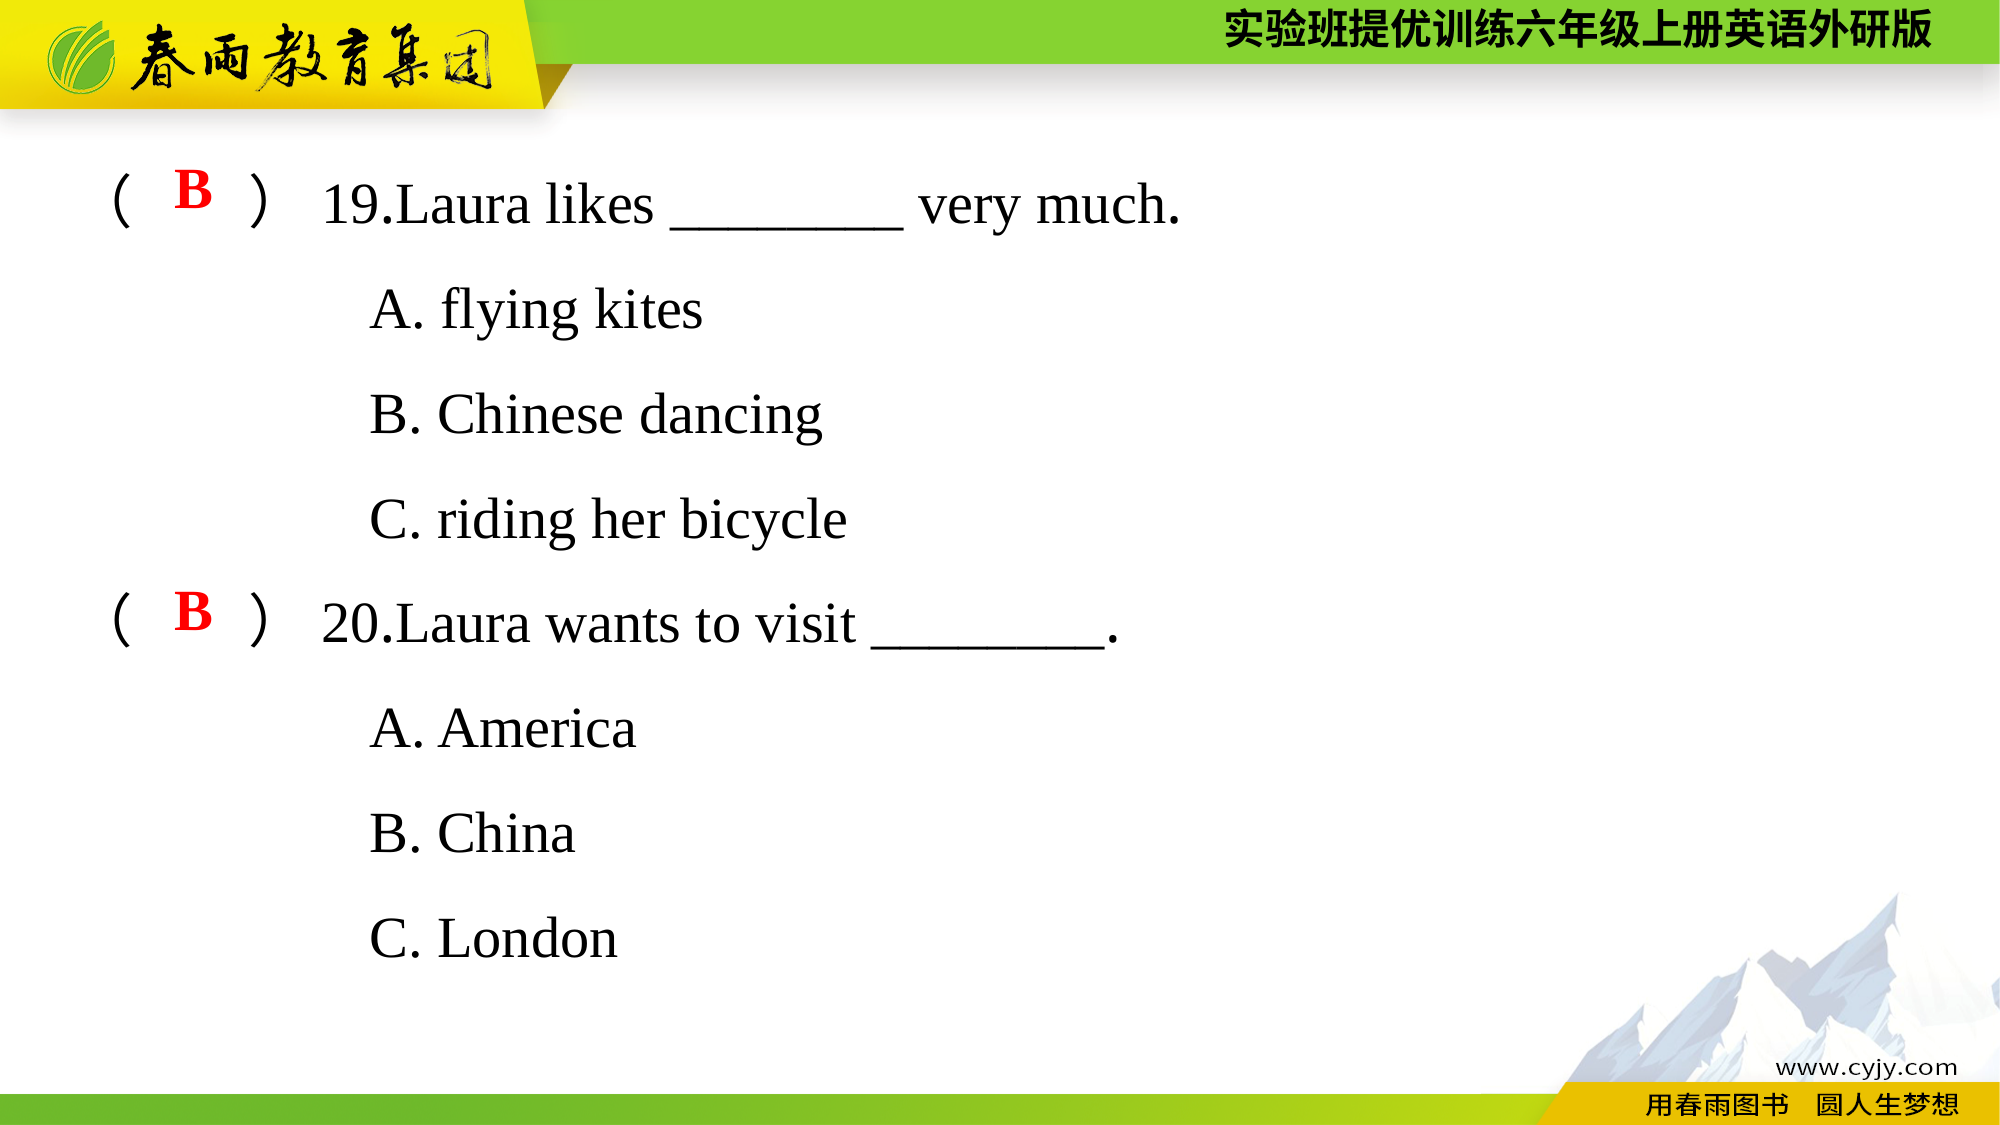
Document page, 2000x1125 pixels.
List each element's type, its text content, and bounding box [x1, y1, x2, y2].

list （ ）19.Laura likes ________ very much. A. flying kites B. Chinese dancing C. riding her bicycle （ ）20.Laura wants to visit ________. A. America B. China C. London [59, 122, 1944, 986]
picture [0, 0, 2000, 1125]
text_box B [160, 564, 229, 650]
text_box B [160, 143, 229, 228]
